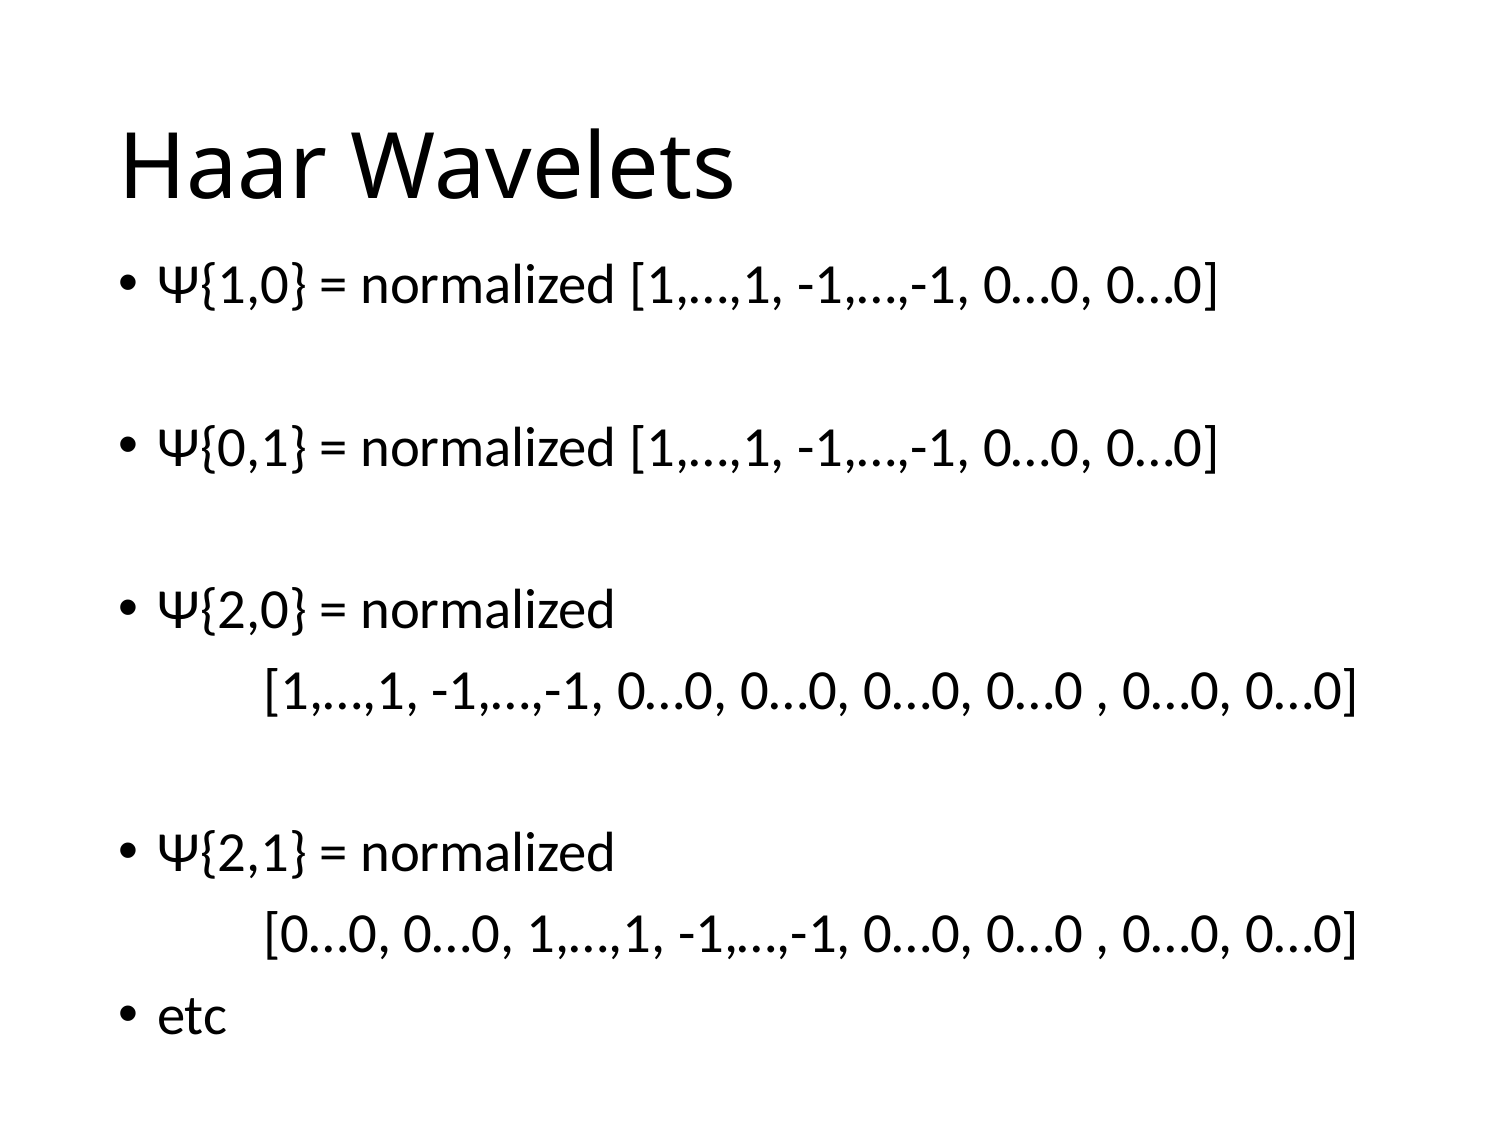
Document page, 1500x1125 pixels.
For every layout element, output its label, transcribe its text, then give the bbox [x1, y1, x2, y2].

title Haar Wavelets [103, 59, 1397, 247]
list Ψ{1,0} = normalized [1,…,1, -1,…,-1, 0…0, 0…0] Ψ{0,1} = normalized [1,…,1, -1,…,-1, 0…0, 0…0] Ψ{2,0} = normalized [1,…,1, -1,…,-1, 0…0, 0…0, 0…0, 0…0 , 0…0, 0…0] Ψ{2,1} = normalized [0…0, 0…0, 1,…,1, -1,…,-1, 0…0, 0…0 , 0…0, 0…0] etc [103, 247, 1397, 1091]
